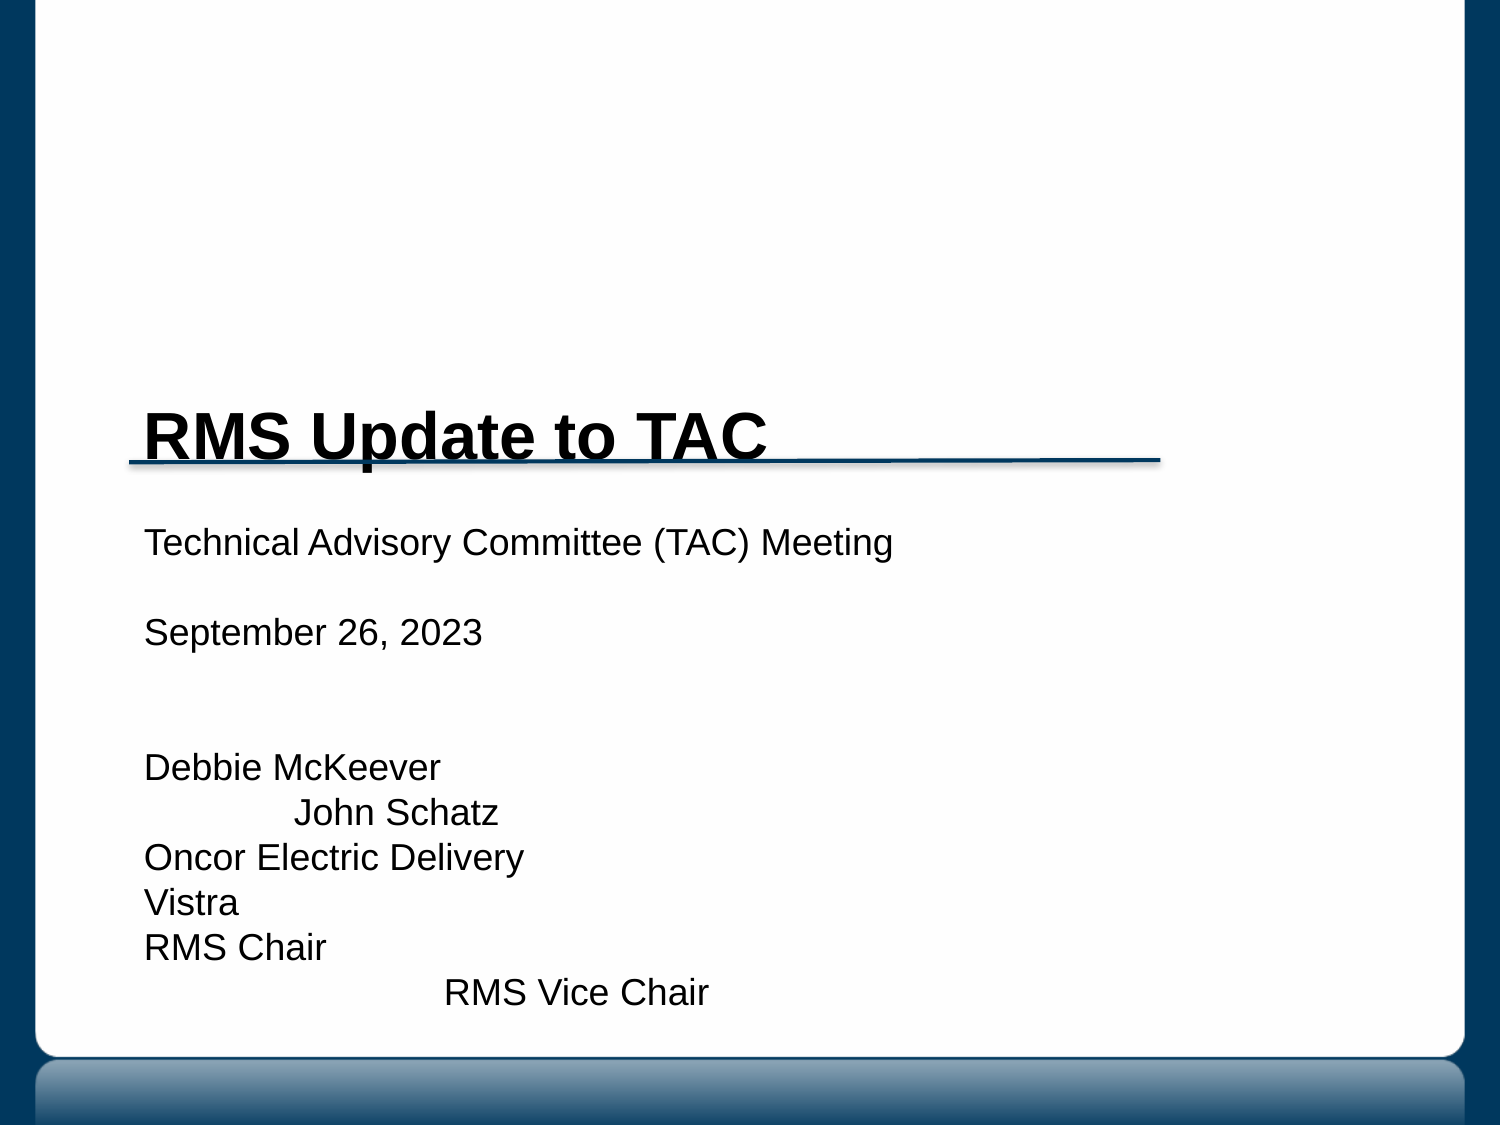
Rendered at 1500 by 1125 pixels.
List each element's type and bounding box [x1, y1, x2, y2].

text_box [128, 385, 1367, 891]
picture [35, 0, 1465, 1125]
